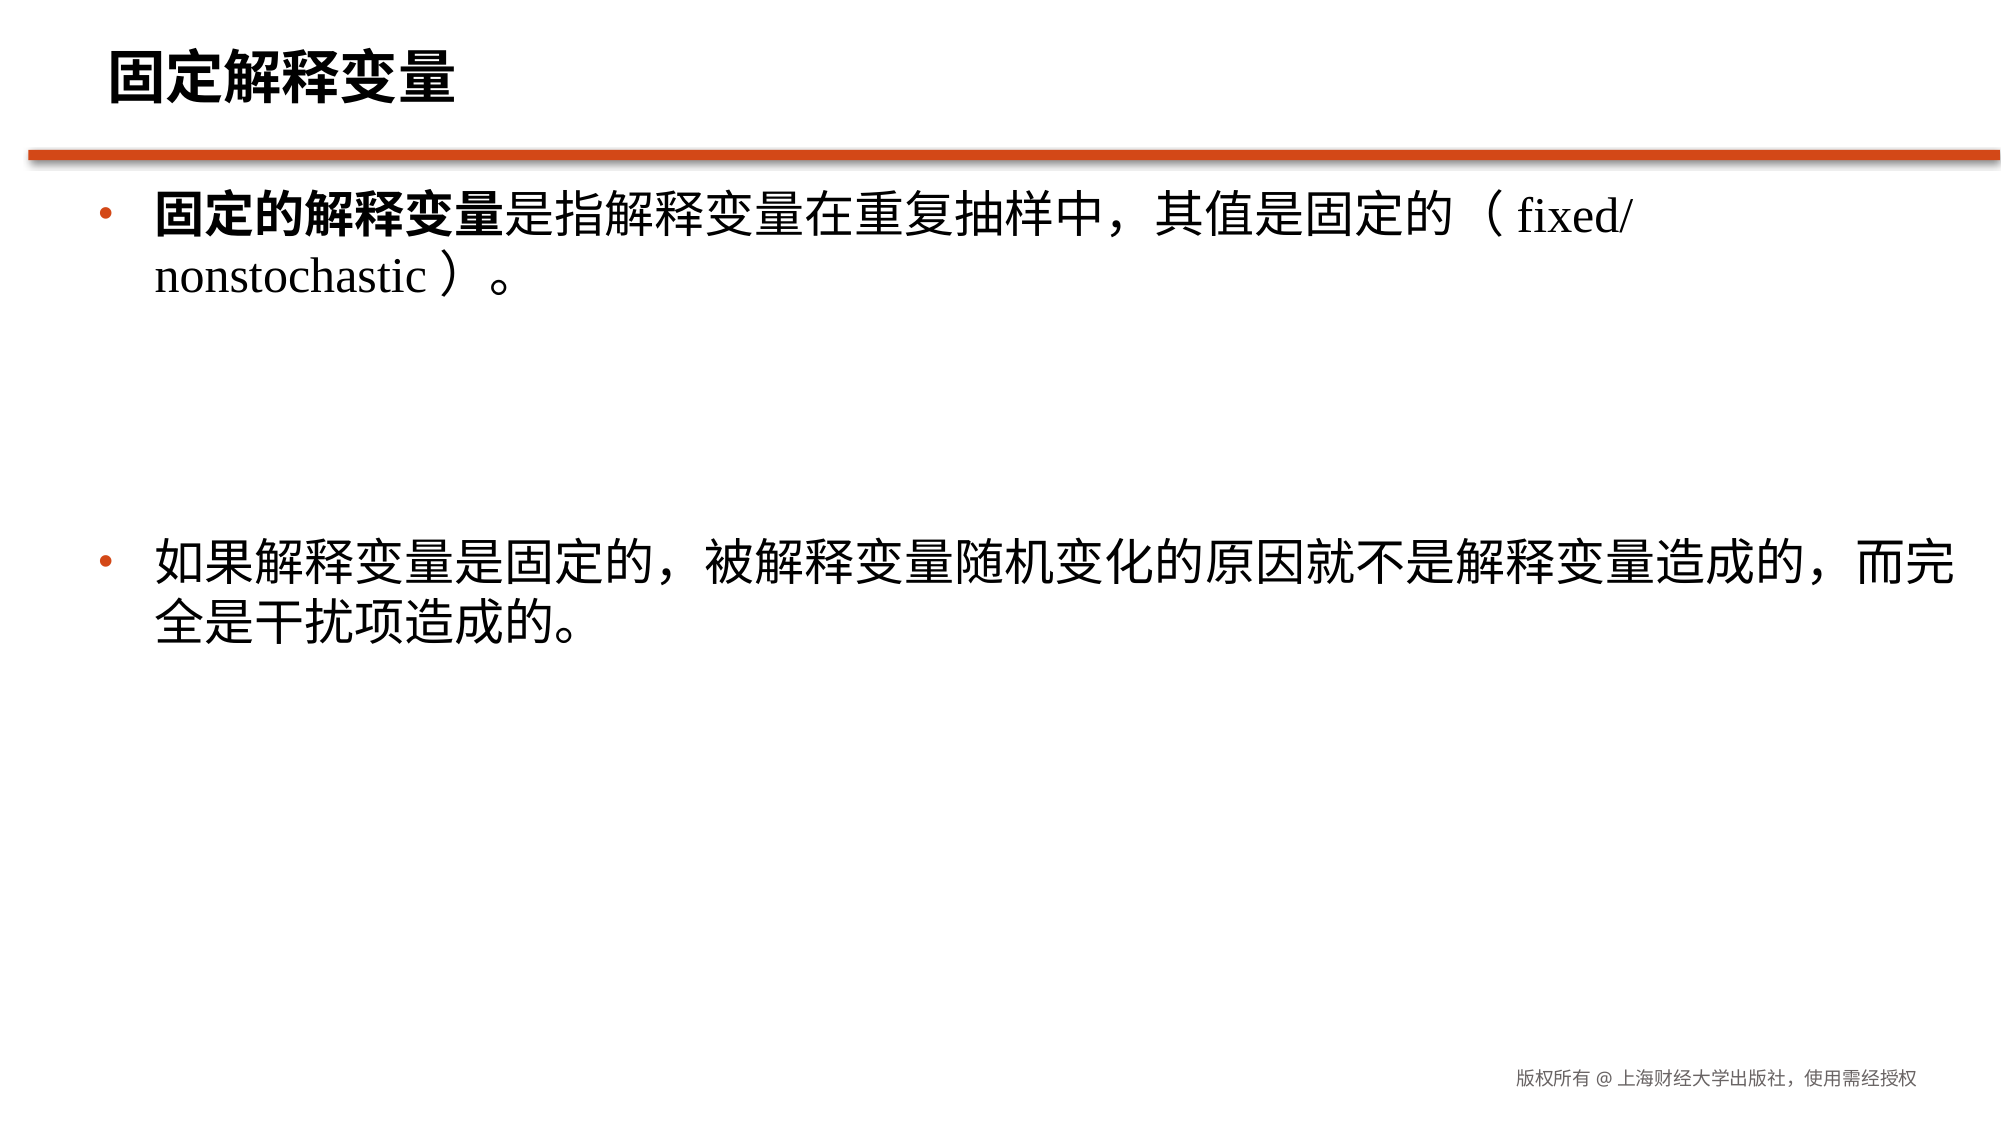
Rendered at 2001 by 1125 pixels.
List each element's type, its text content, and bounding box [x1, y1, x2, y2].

footer 版权所有@上海财经大学出版社，使用需经授权 [1483, 1046, 1950, 1109]
title 固定解释变量 [92, 37, 1867, 125]
